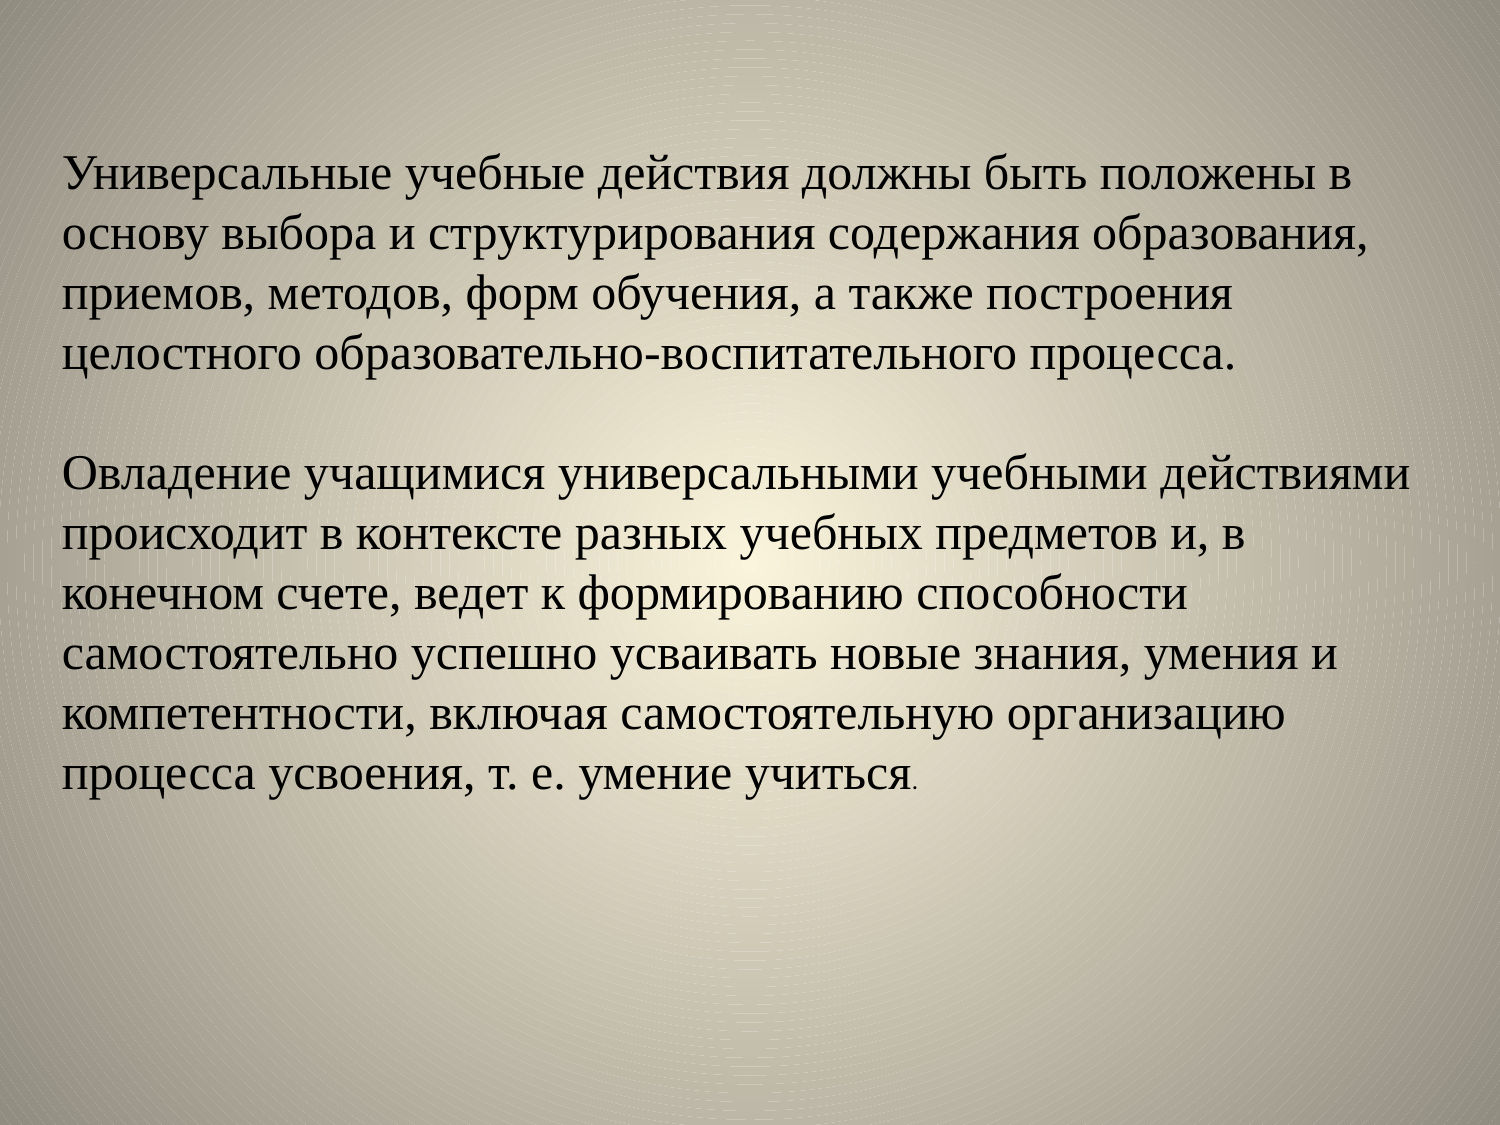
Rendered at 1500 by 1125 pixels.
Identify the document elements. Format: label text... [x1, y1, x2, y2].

text_box Универсальные учебные действия должны быть положены в основу выбора и структурирования содержания образования, приемов, методов, форм обучения, а также построения целостного образовательно-воспитательного процесса. Овладение учащимися универсальными учебными действиями происходит в контексте разных учебных предметов и, в конечном счете, ведет к формированию способности самостоятельно успешно усваивать новые знания, умения и компетентности, включая самостоятельную организацию процесса усвоения, т. е. умение учиться. [46, 132, 1442, 808]
